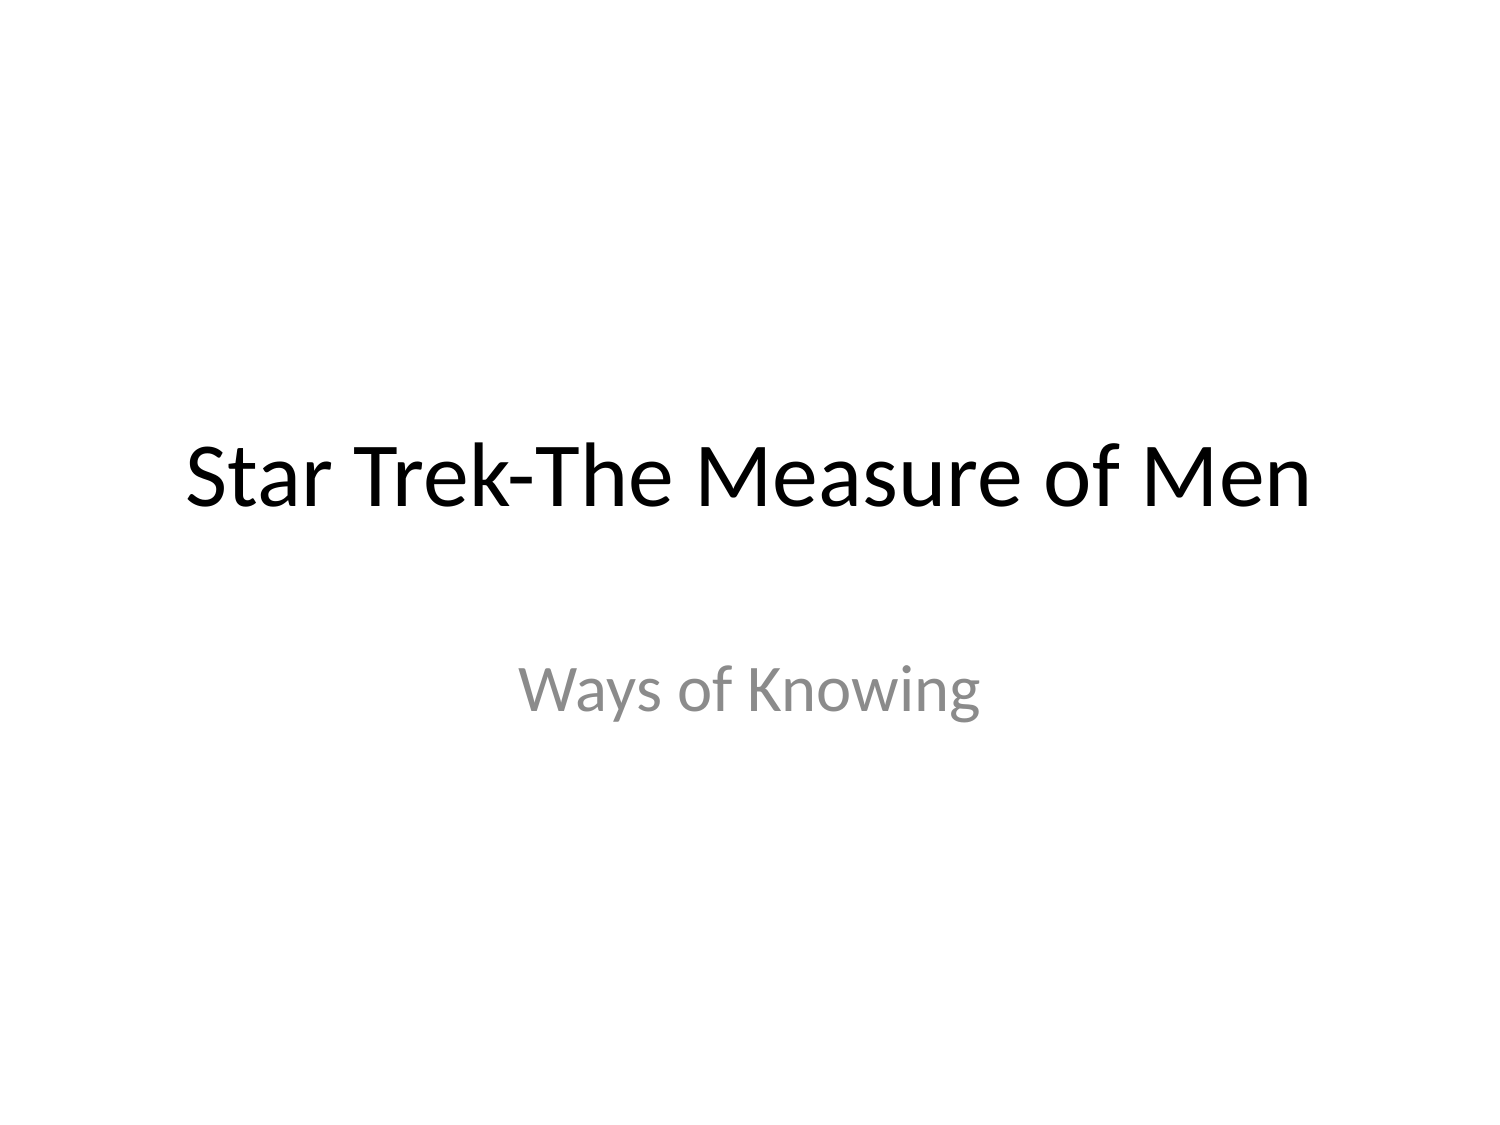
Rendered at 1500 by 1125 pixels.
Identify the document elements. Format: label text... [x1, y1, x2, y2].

subtitle Ways of Knowing [225, 637, 1275, 925]
title Star Trek-The Measure of Men [112, 349, 1388, 591]
